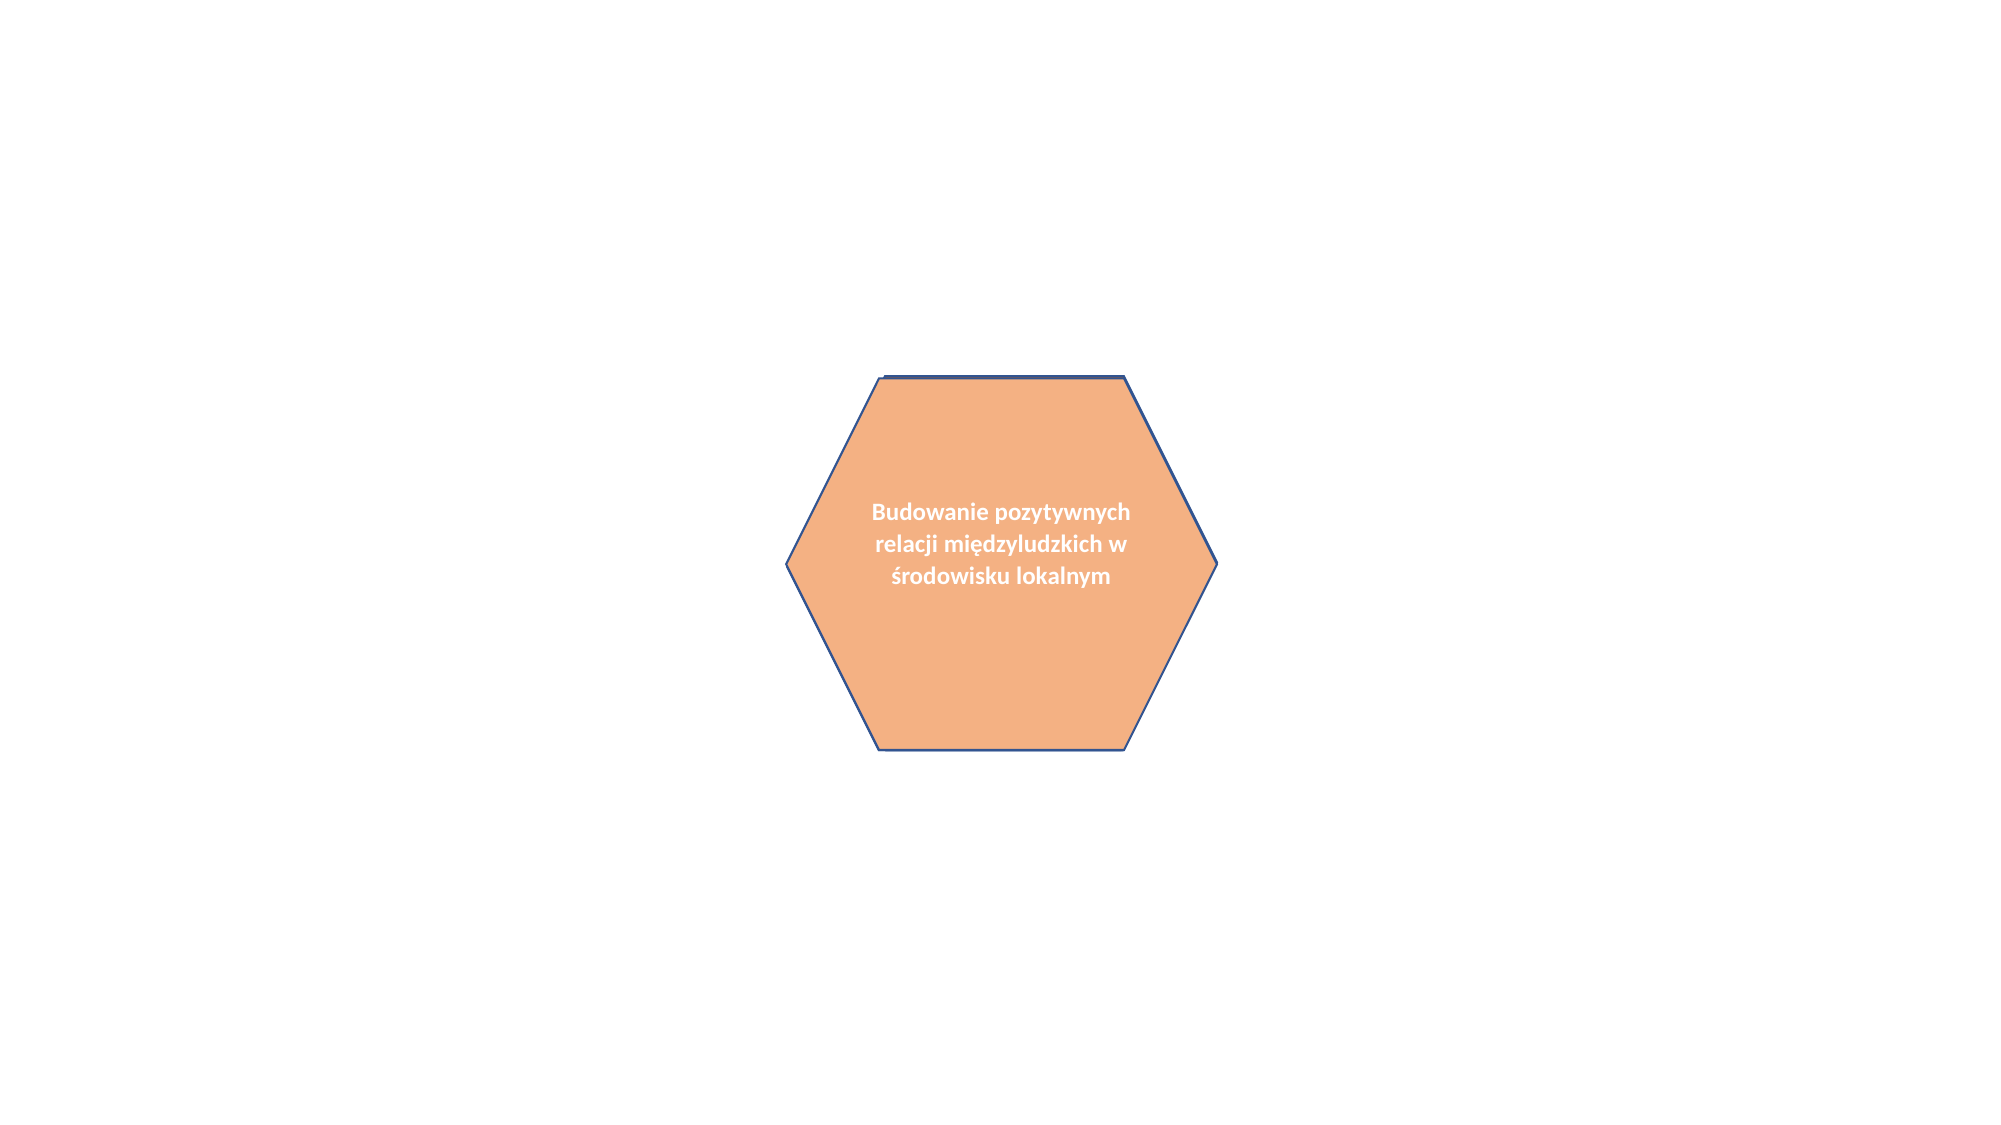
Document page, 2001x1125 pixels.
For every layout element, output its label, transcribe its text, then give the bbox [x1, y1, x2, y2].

text_box Budowanie pozytywnych relacji międzyludzkich w środowisku lokalnym [784, 377, 1219, 752]
